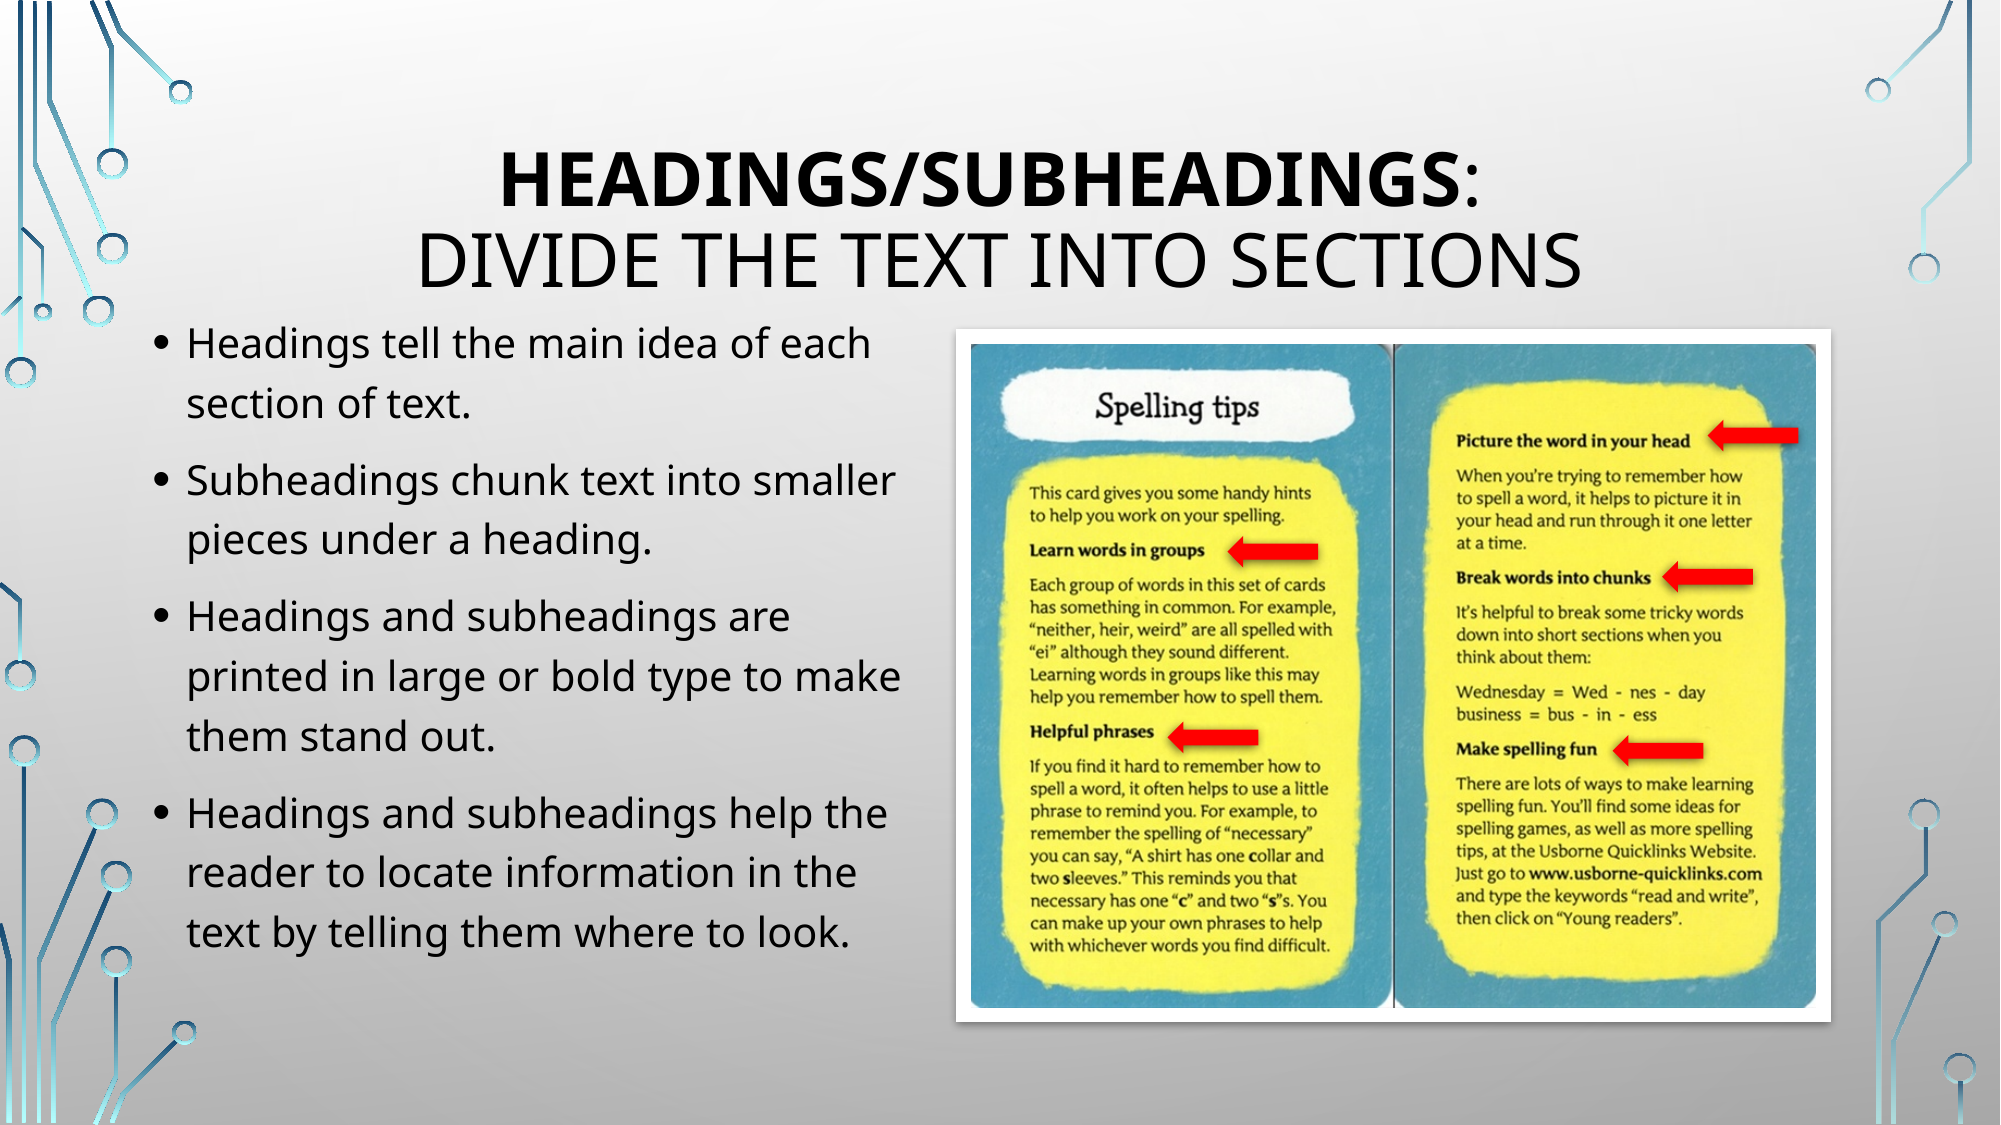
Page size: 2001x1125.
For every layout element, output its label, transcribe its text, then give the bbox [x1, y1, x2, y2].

picture [970, 343, 1817, 1008]
title Headings/Subheadings: divide the text into sections [187, 101, 1813, 344]
list Headings tell the main idea of each section of text. Subheadings chunk text into smaller pieces under a heading. Headings and subheadings are printed in large or bold type to make them stand out. Headings and subheadings help the reader to locate information in the text by telling them where to look. [137, 299, 922, 1014]
